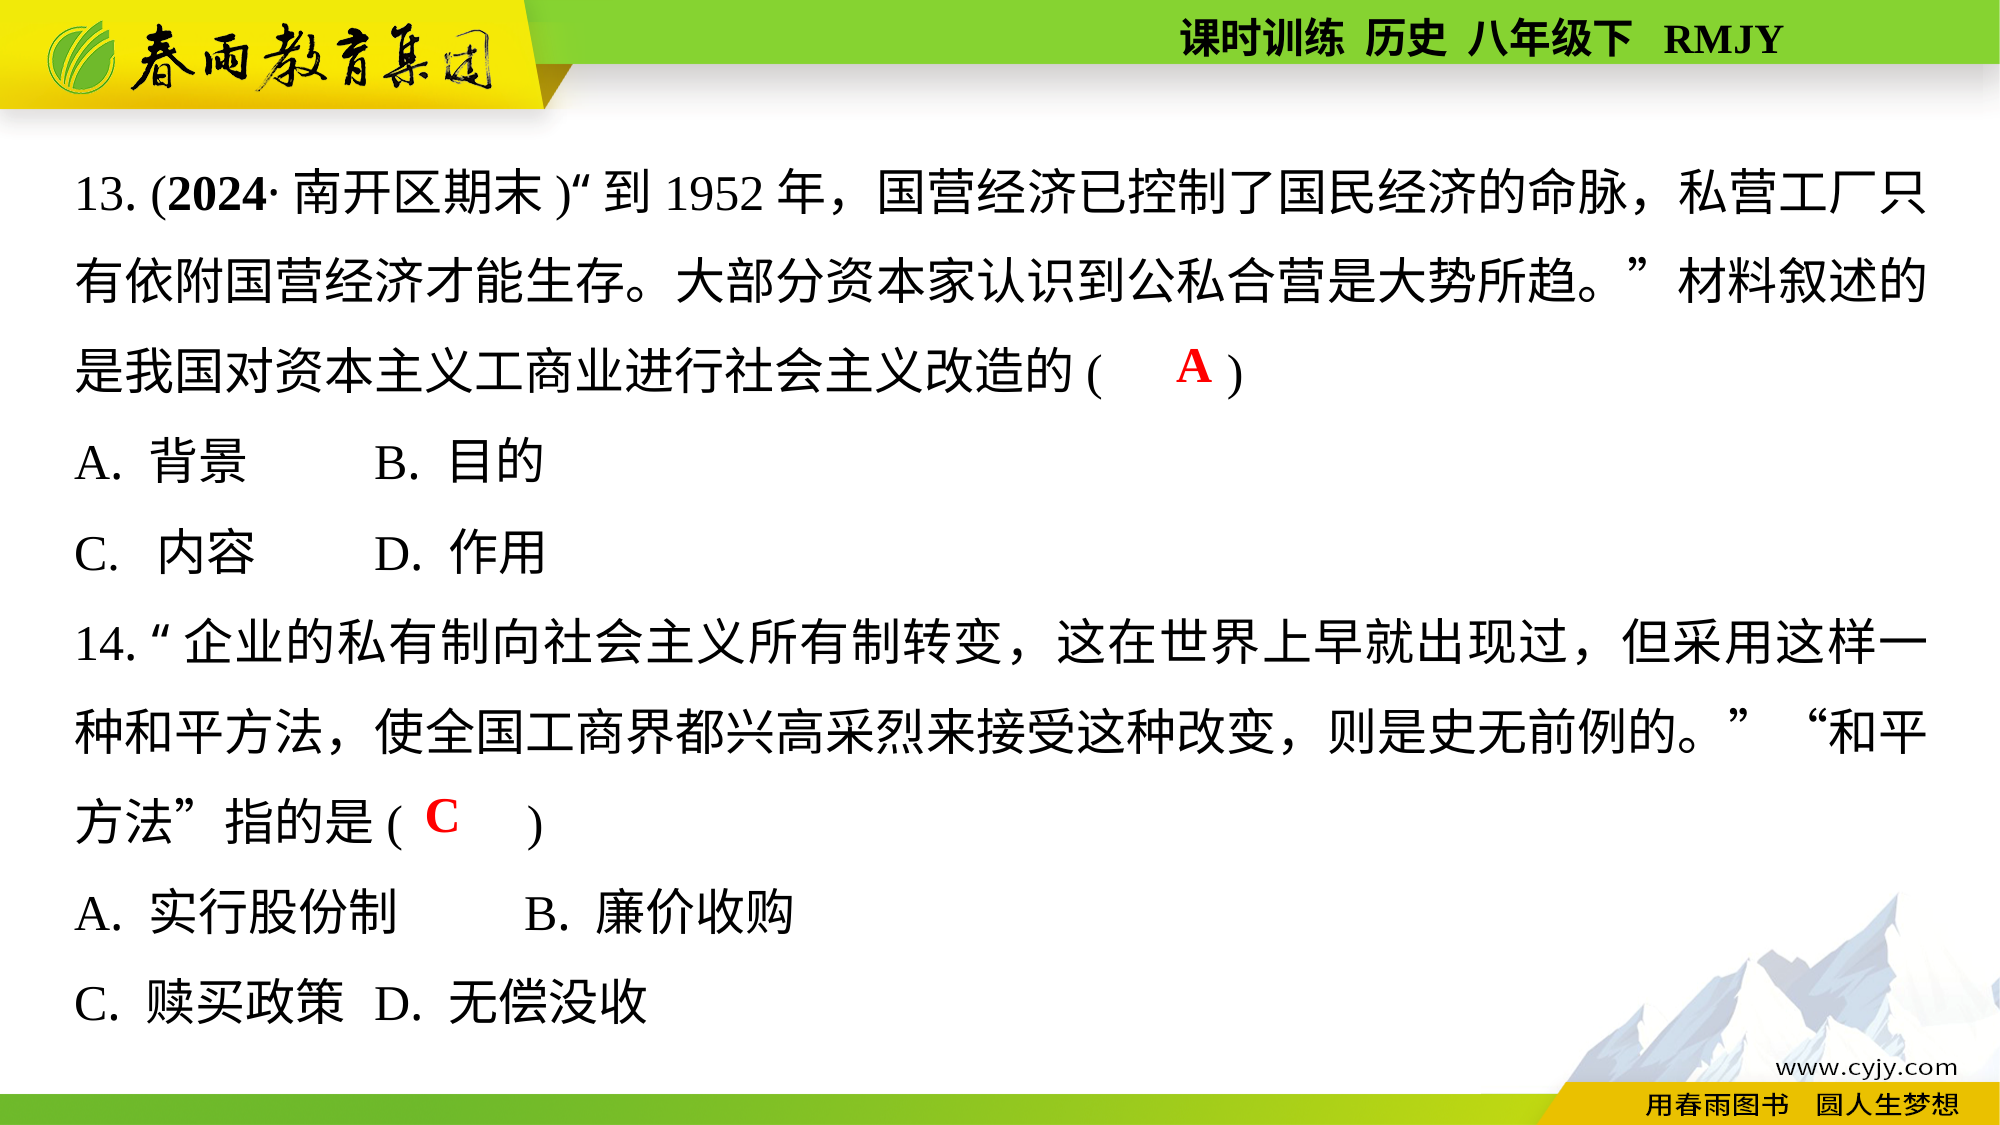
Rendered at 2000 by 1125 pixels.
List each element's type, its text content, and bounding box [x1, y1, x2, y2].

text_box A [1161, 324, 1228, 400]
text_box C [409, 775, 476, 850]
list 13. (2024·南开区期末)“到1952年，国营经济已控制了国民经济的命脉，私营工厂只有依附国营经济才能生存。大部分资本家认识到公私合营是大势所趋。”材料叙述的是我国对资本主义工商业进行社会主义改造的( ) A. 背景 B. 目的 C. 内容 D. 作用 14. “企业的私有制向社会主义所有制转变，这在世界上早就出现过，但采用这样一种和平方法，使全国工商界都兴高采烈来接受这种改变，则是史无前例的。”“和平方法”指的是( ) A. 实行股份制 B. 廉价收购 C. 赎买政策 D. 无偿没收 [59, 122, 1944, 1047]
picture [0, 0, 2000, 1125]
